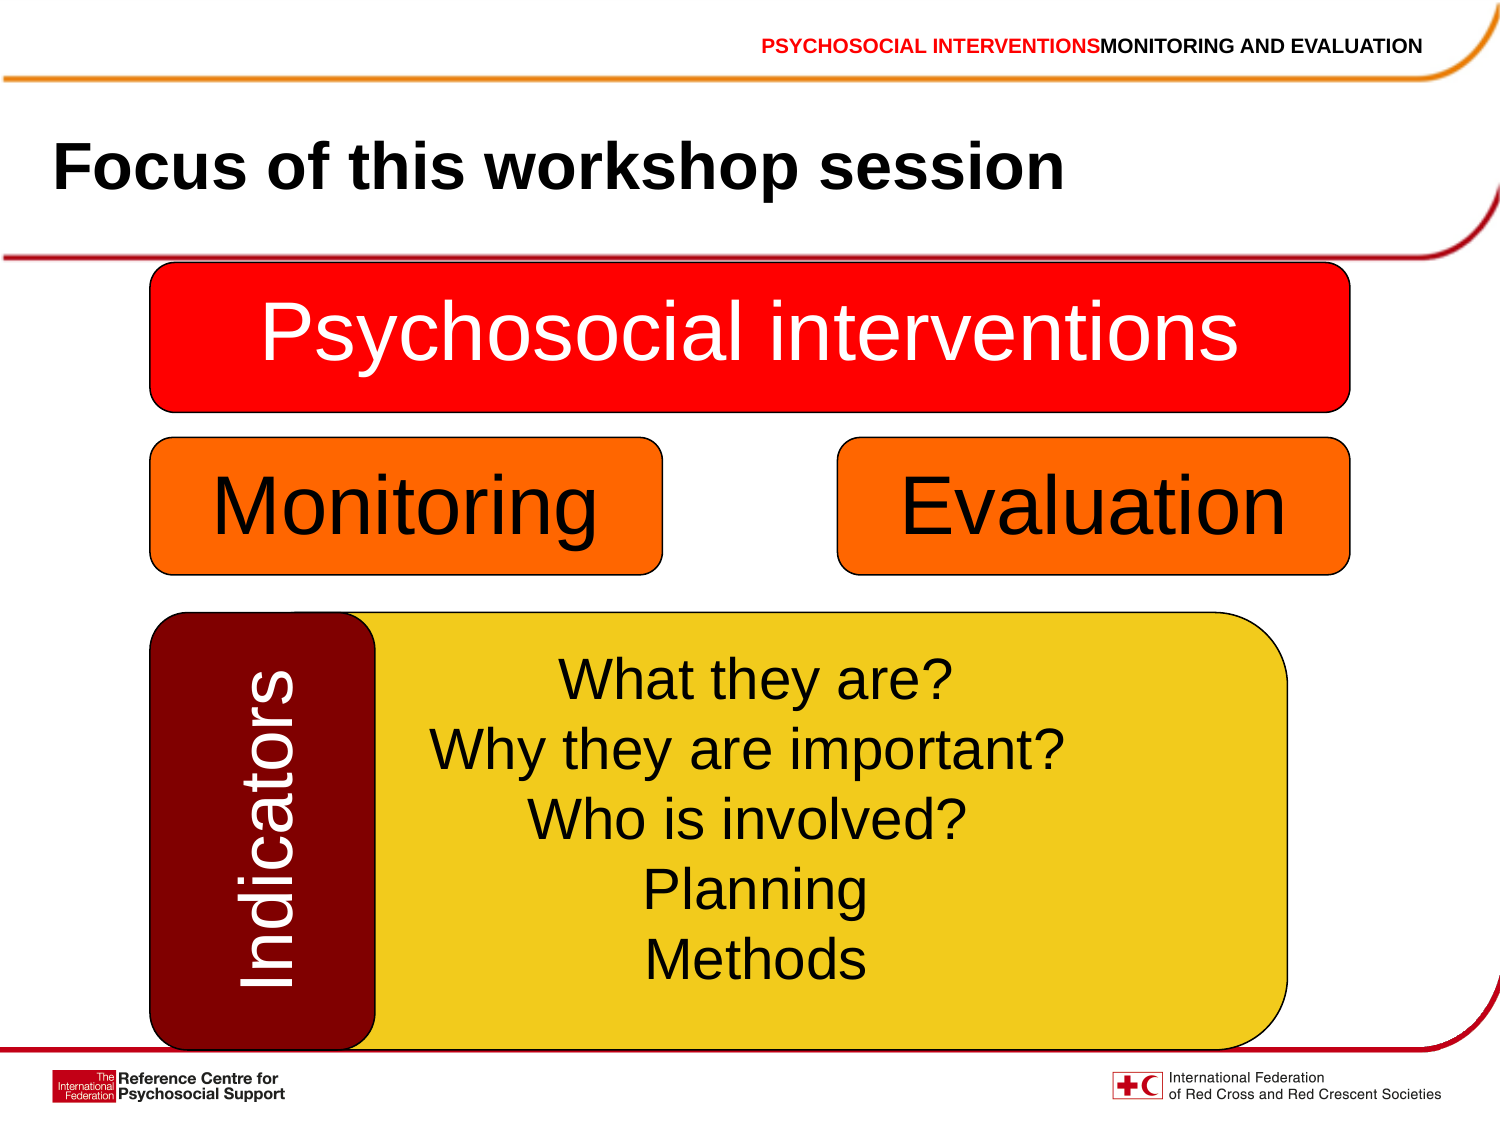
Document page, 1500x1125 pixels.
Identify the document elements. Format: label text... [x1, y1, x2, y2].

title [24, 574, 1438, 973]
picture [0, 0, 1500, 265]
text_box Monitoring [149, 437, 663, 575]
text_box What they are? Why they are important? Who is involved? Planning Methods [344, 612, 1288, 973]
text_box Psychosocial interventions [149, 274, 1350, 413]
text_box Evaluation [837, 437, 1350, 575]
picture [0, 974, 1500, 1125]
text_box Indicators [149, 612, 375, 973]
